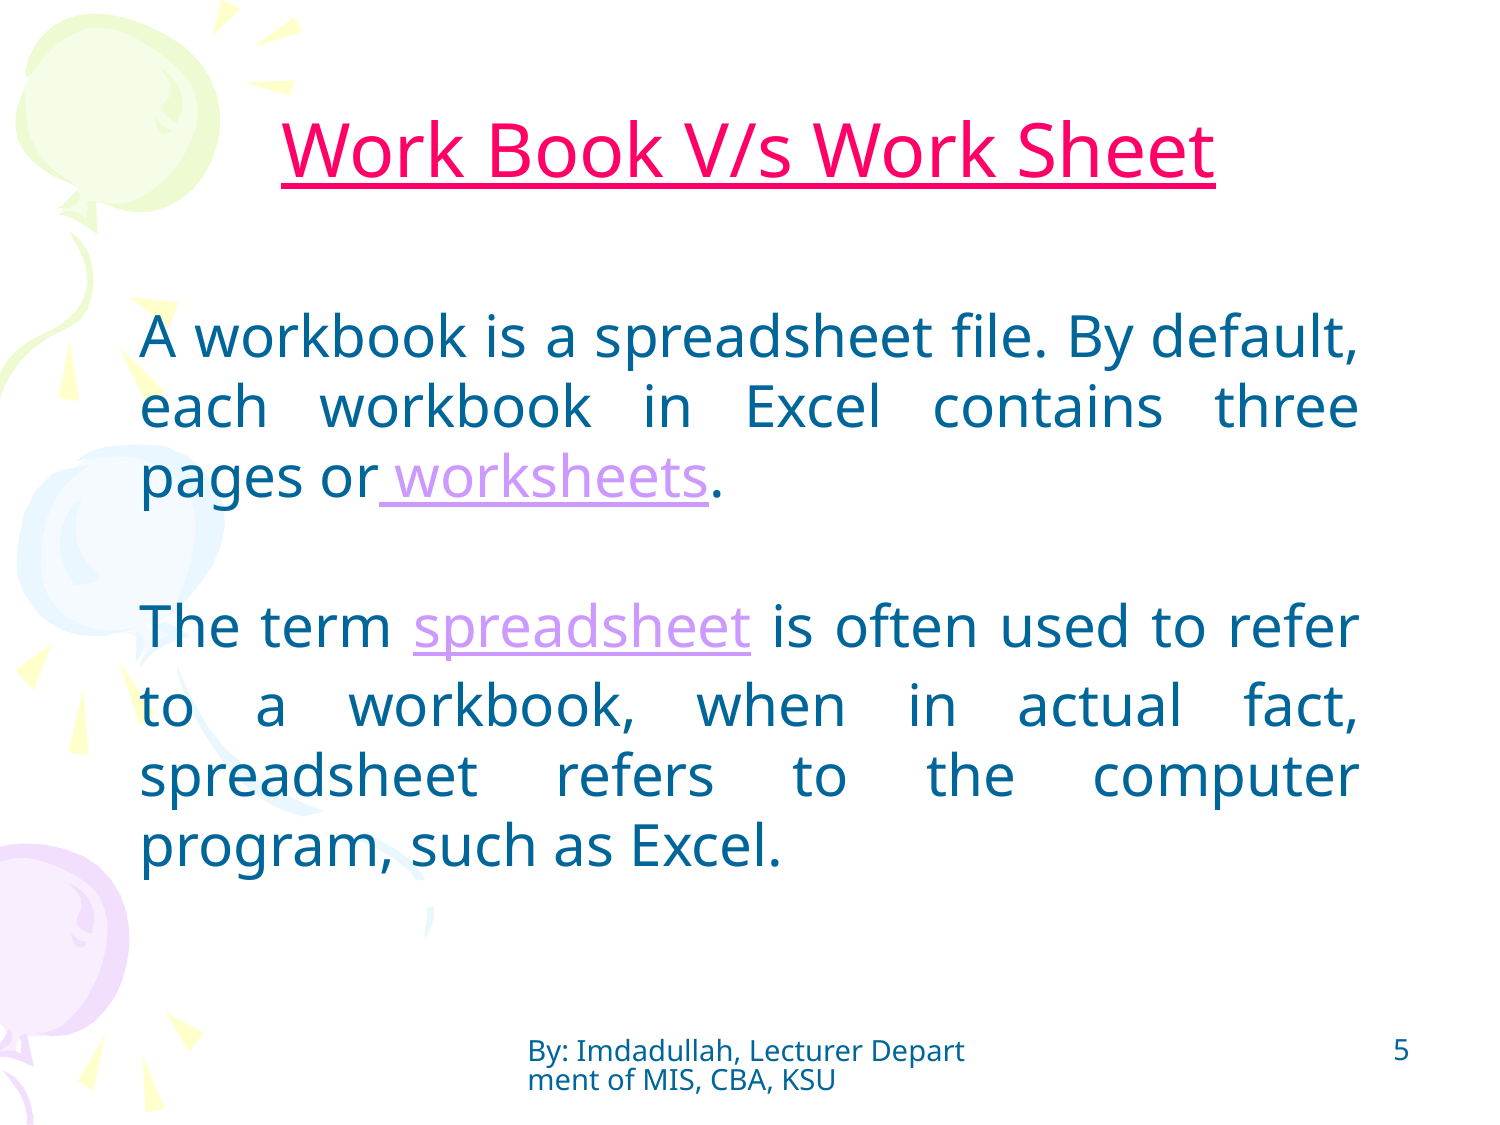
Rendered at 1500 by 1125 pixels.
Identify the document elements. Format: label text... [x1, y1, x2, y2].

title Work Book V/s Work Sheet [72, 74, 1426, 201]
slide_number 5 [1074, 1023, 1426, 1100]
text_box A workbook is a spreadsheet file. By default, each workbook in Excel contains three pages or worksheets. The term spreadsheet is often used to refer to a workbook, when in actual fact, spreadsheet refers to the computer program, such as Excel. [125, 292, 1375, 886]
footer By: Imdadullah, Lecturer Department of MIS, CBA, KSU [512, 1024, 988, 1101]
